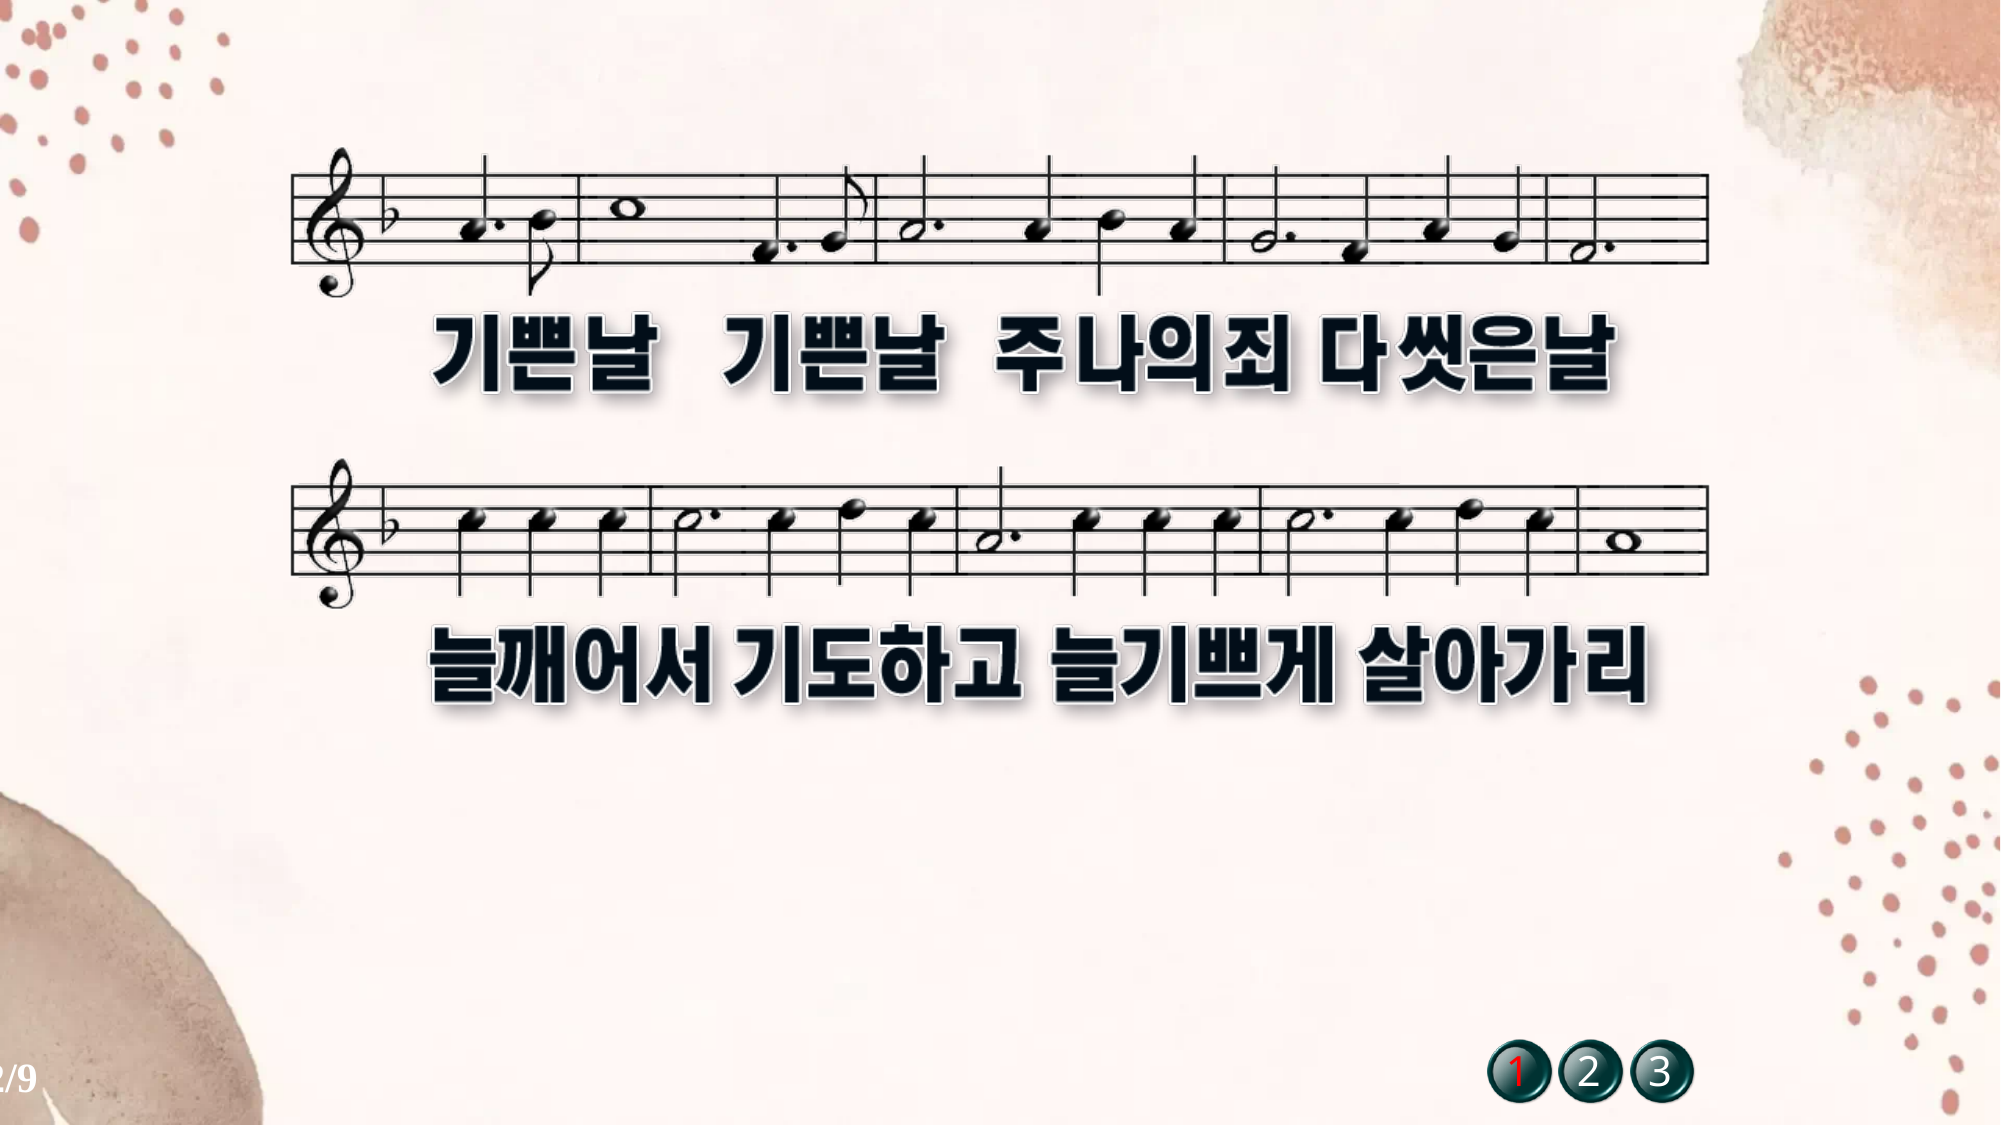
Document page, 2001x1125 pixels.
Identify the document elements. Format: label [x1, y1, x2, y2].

picture [0, 0, 2001, 1125]
text_box [1627, 1035, 1697, 1106]
text_box [1555, 1035, 1626, 1106]
text_box [1484, 1035, 1555, 1106]
